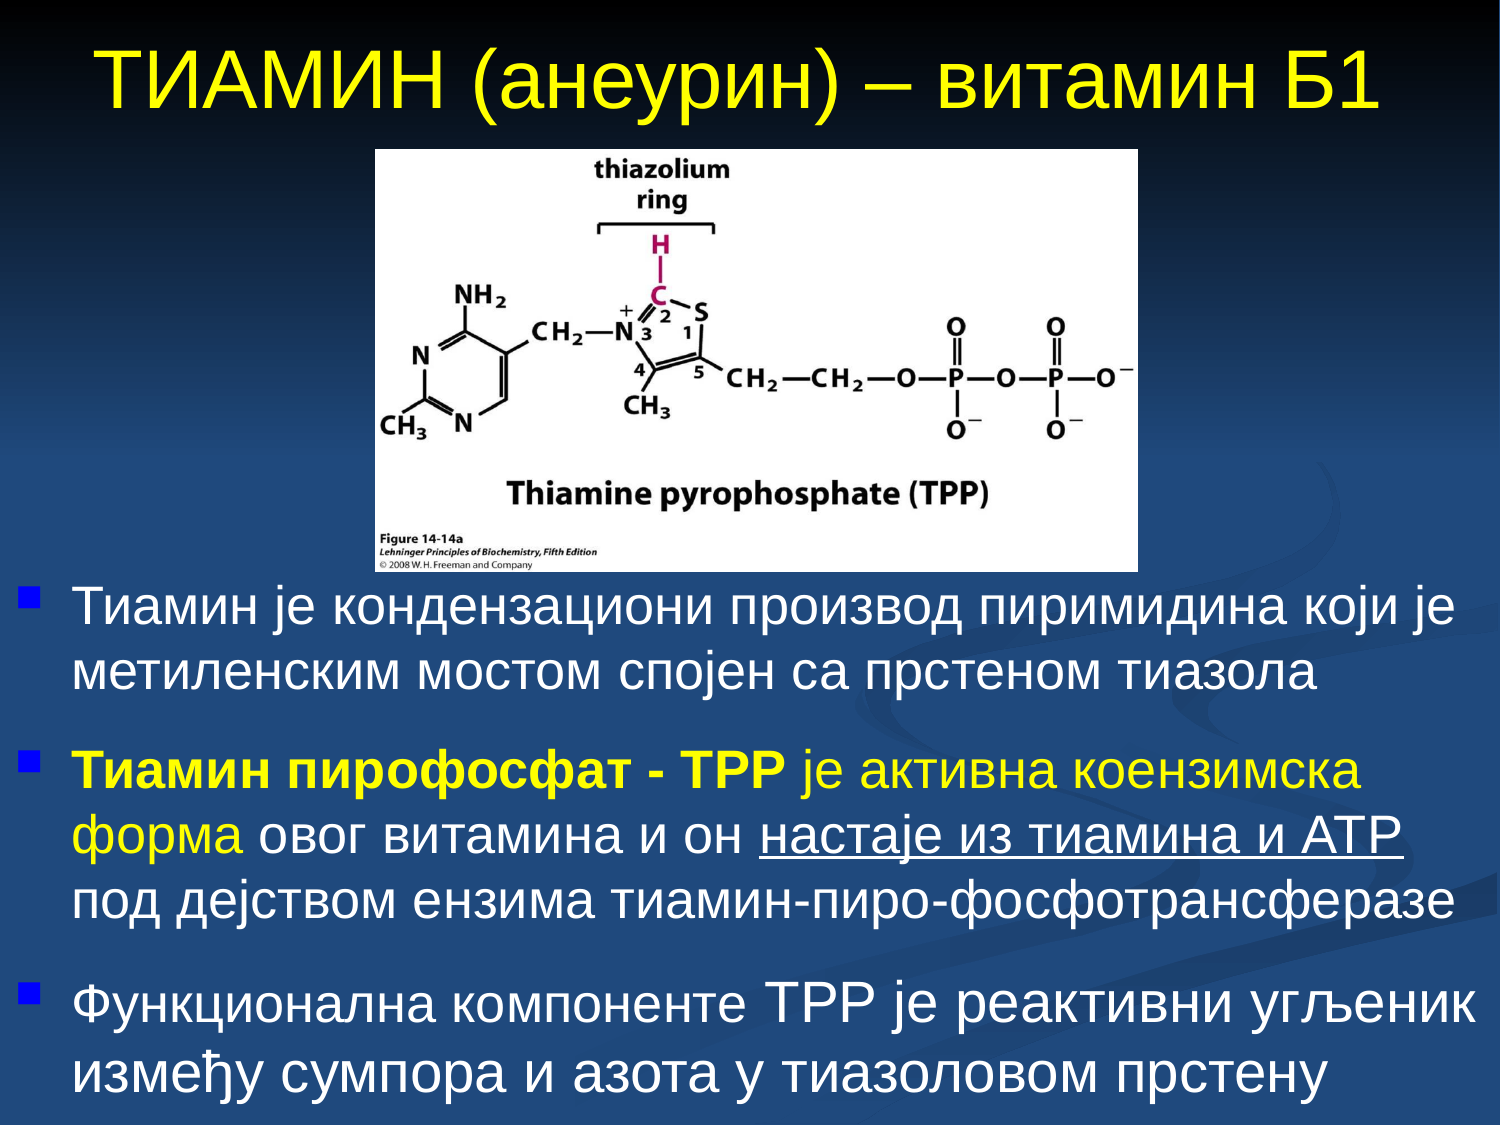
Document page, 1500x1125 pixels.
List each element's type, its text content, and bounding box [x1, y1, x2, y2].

title ТИАМИН (анеурин) – витамин Б1 [0, 0, 1500, 150]
list Тиамин је кондензациони производ пиримидина који је метиленским мостом спојен са прстеном тиазола Тиамин пирофосфат - ТPP је активна коензимска форма овог витамина и он настаје из тиамина и ATP под дејством ензима тиамин-пиро-фосфотрансферазе Функционална компоненте ТPP је реактивни угљеник између сумпора и азота у тиазоловом прстену [0, 562, 1500, 1125]
picture [374, 149, 1138, 572]
